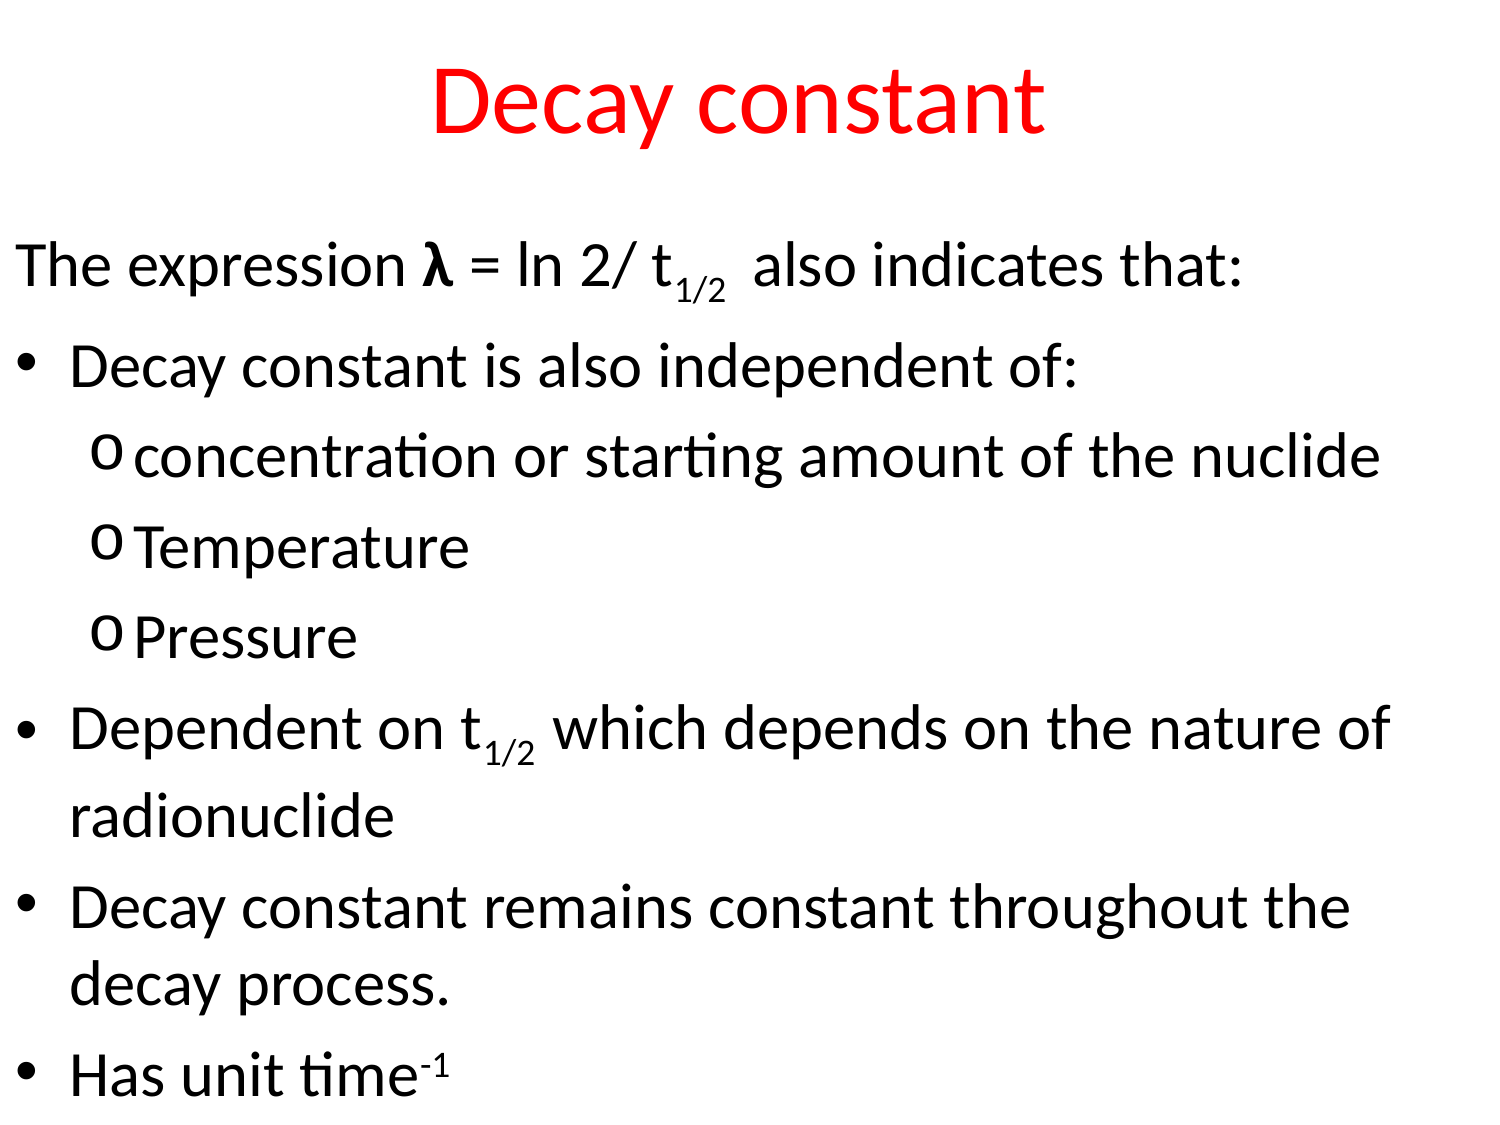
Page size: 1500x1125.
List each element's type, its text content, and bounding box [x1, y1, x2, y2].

title Decay constant [37, 0, 1463, 188]
list The expression λ = ln 2/ t1/2 also indicates that: Decay constant is also independent of: concentration or starting amount of the nuclide Temperature Pressure Dependent on t1/2 which depends on the nature of radionuclide Decay constant remains constant throughout the decay process. Has unit time-1 [0, 213, 1500, 1125]
